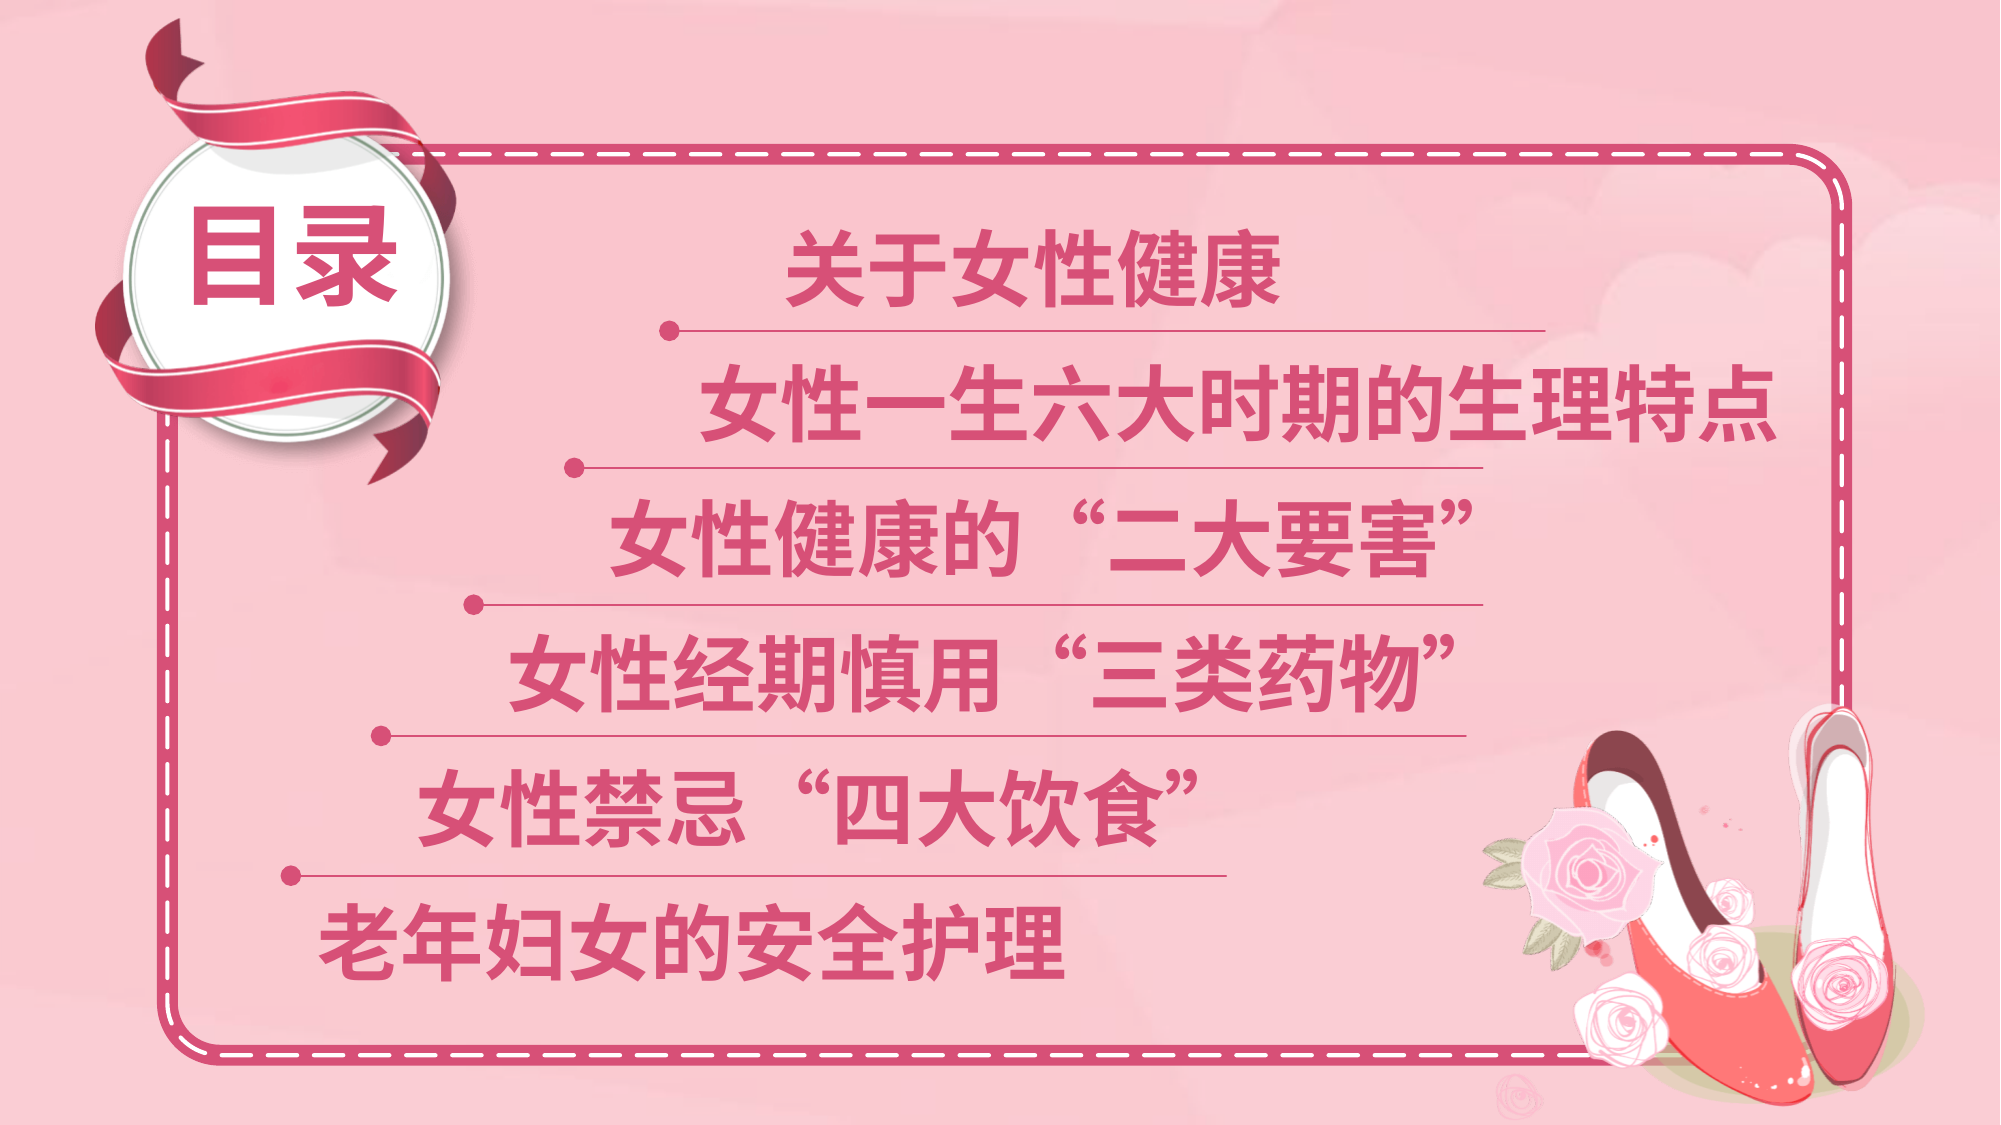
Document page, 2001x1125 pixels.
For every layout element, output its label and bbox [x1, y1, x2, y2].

text_box [1468, 685, 1948, 1125]
text_box [95, 0, 487, 506]
text_box [167, 154, 1842, 1056]
